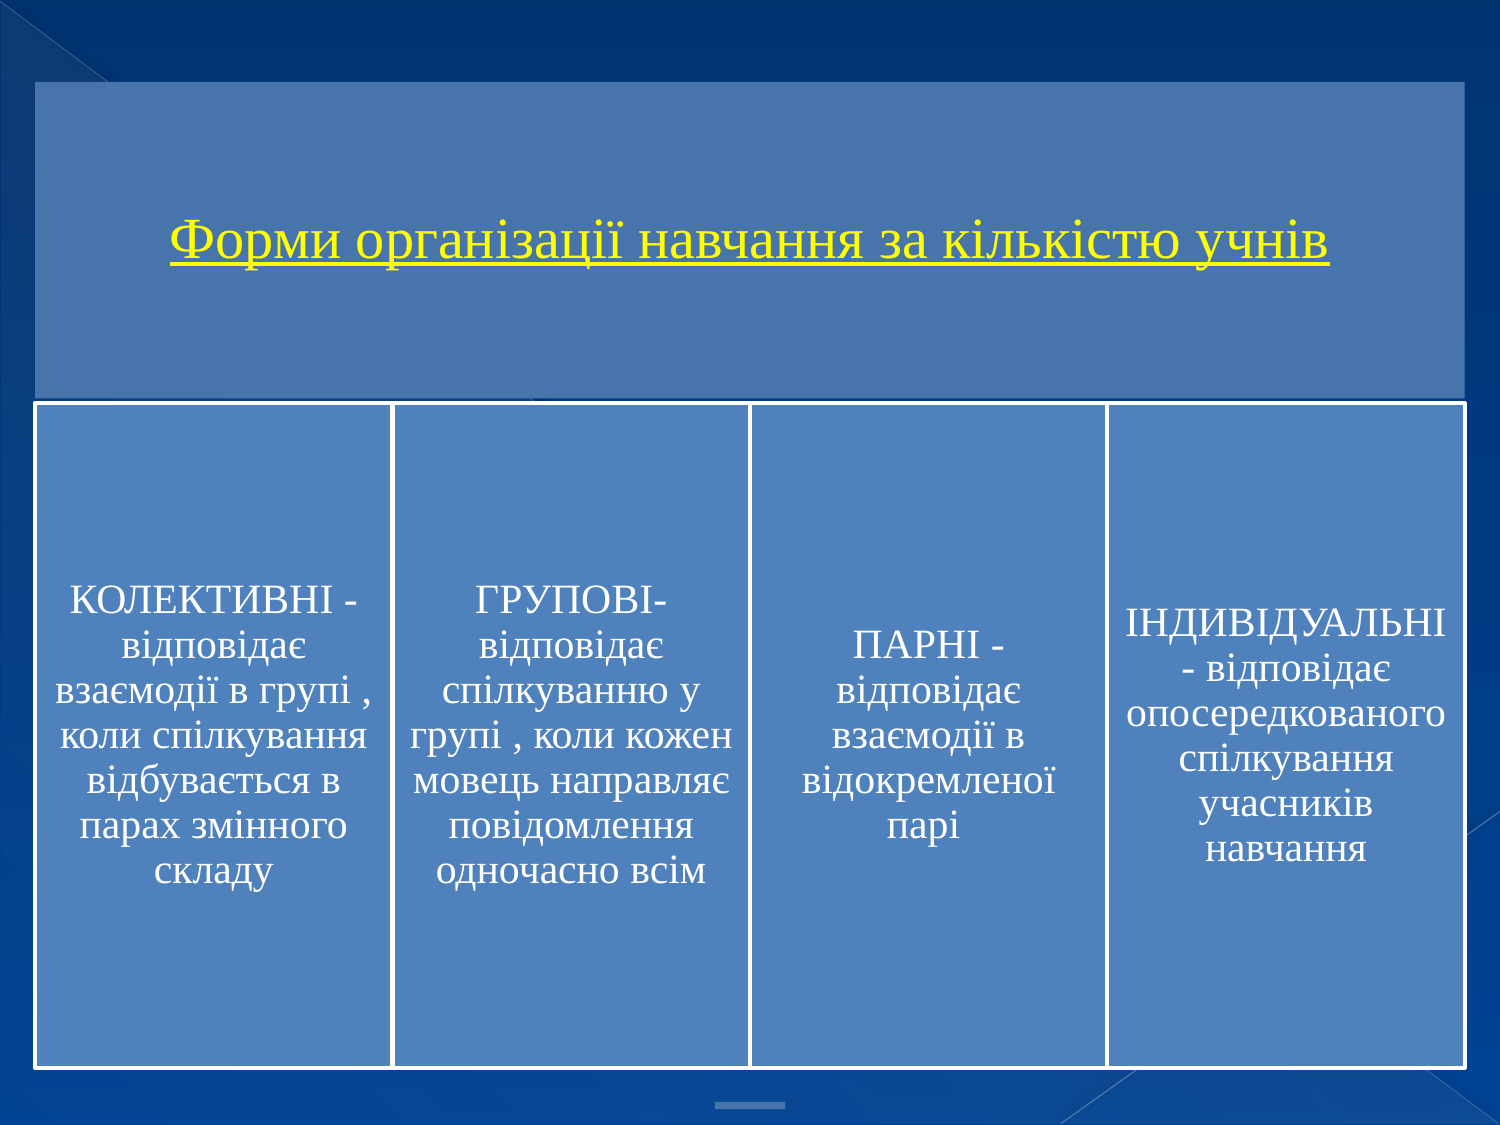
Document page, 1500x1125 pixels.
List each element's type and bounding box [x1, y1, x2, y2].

text_box [34, 70, 1466, 1125]
